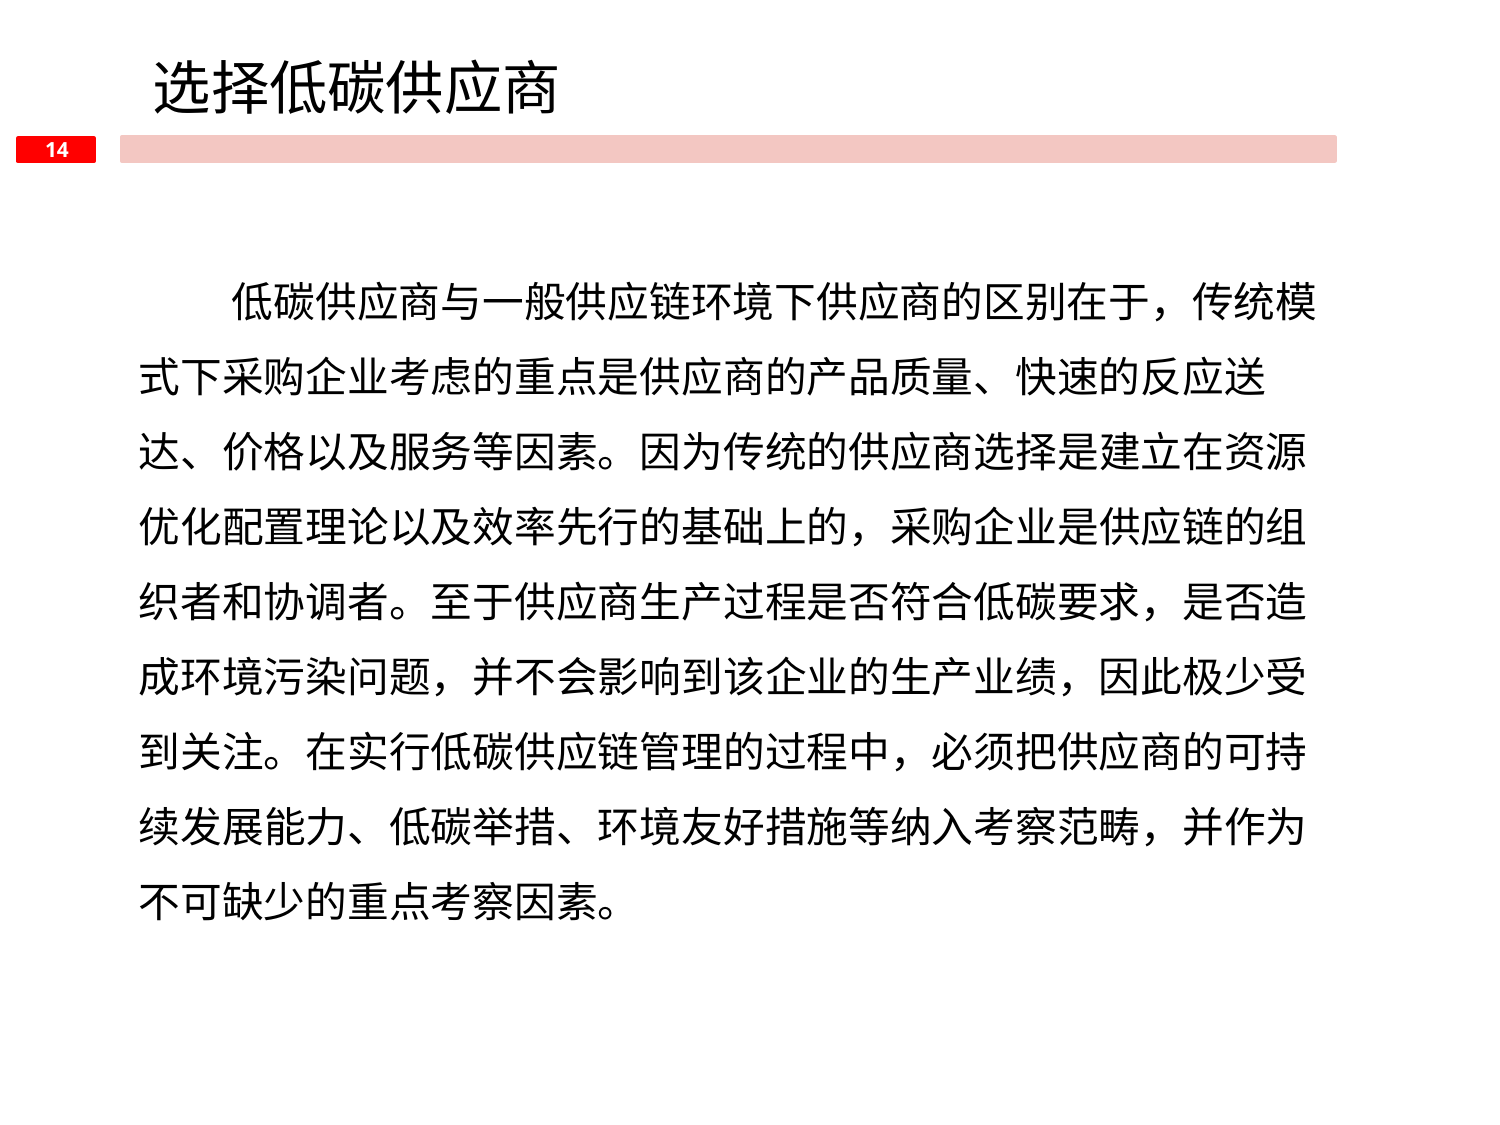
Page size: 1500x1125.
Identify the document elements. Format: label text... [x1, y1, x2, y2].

text_box 选择低碳供应商 [138, 43, 576, 129]
text_box [17, 129, 97, 189]
text_box 低碳供应商与一般供应链环境下供应商的区别在于，传统模式下采购企业考虑的重点是供应商的产品质量、快速的反应送达、价格以及服务等因素。因为传统的供应商选择是建立在资源优化配置理论以及效率先行的基础上的，采购企业是供应链的组织者和协调者。至于供应商生产过程是否符合低碳要求，是否造成环境污染问题，并不会影响到该企业的生产业绩，因此极少受到关注。在实行低碳供应链管理的过程中，必须把供应商的可持续发展能力、低碳举措、环境友好措施等纳入考察范畴，并作为不可缺少的重点考察因素。 [123, 243, 1337, 934]
